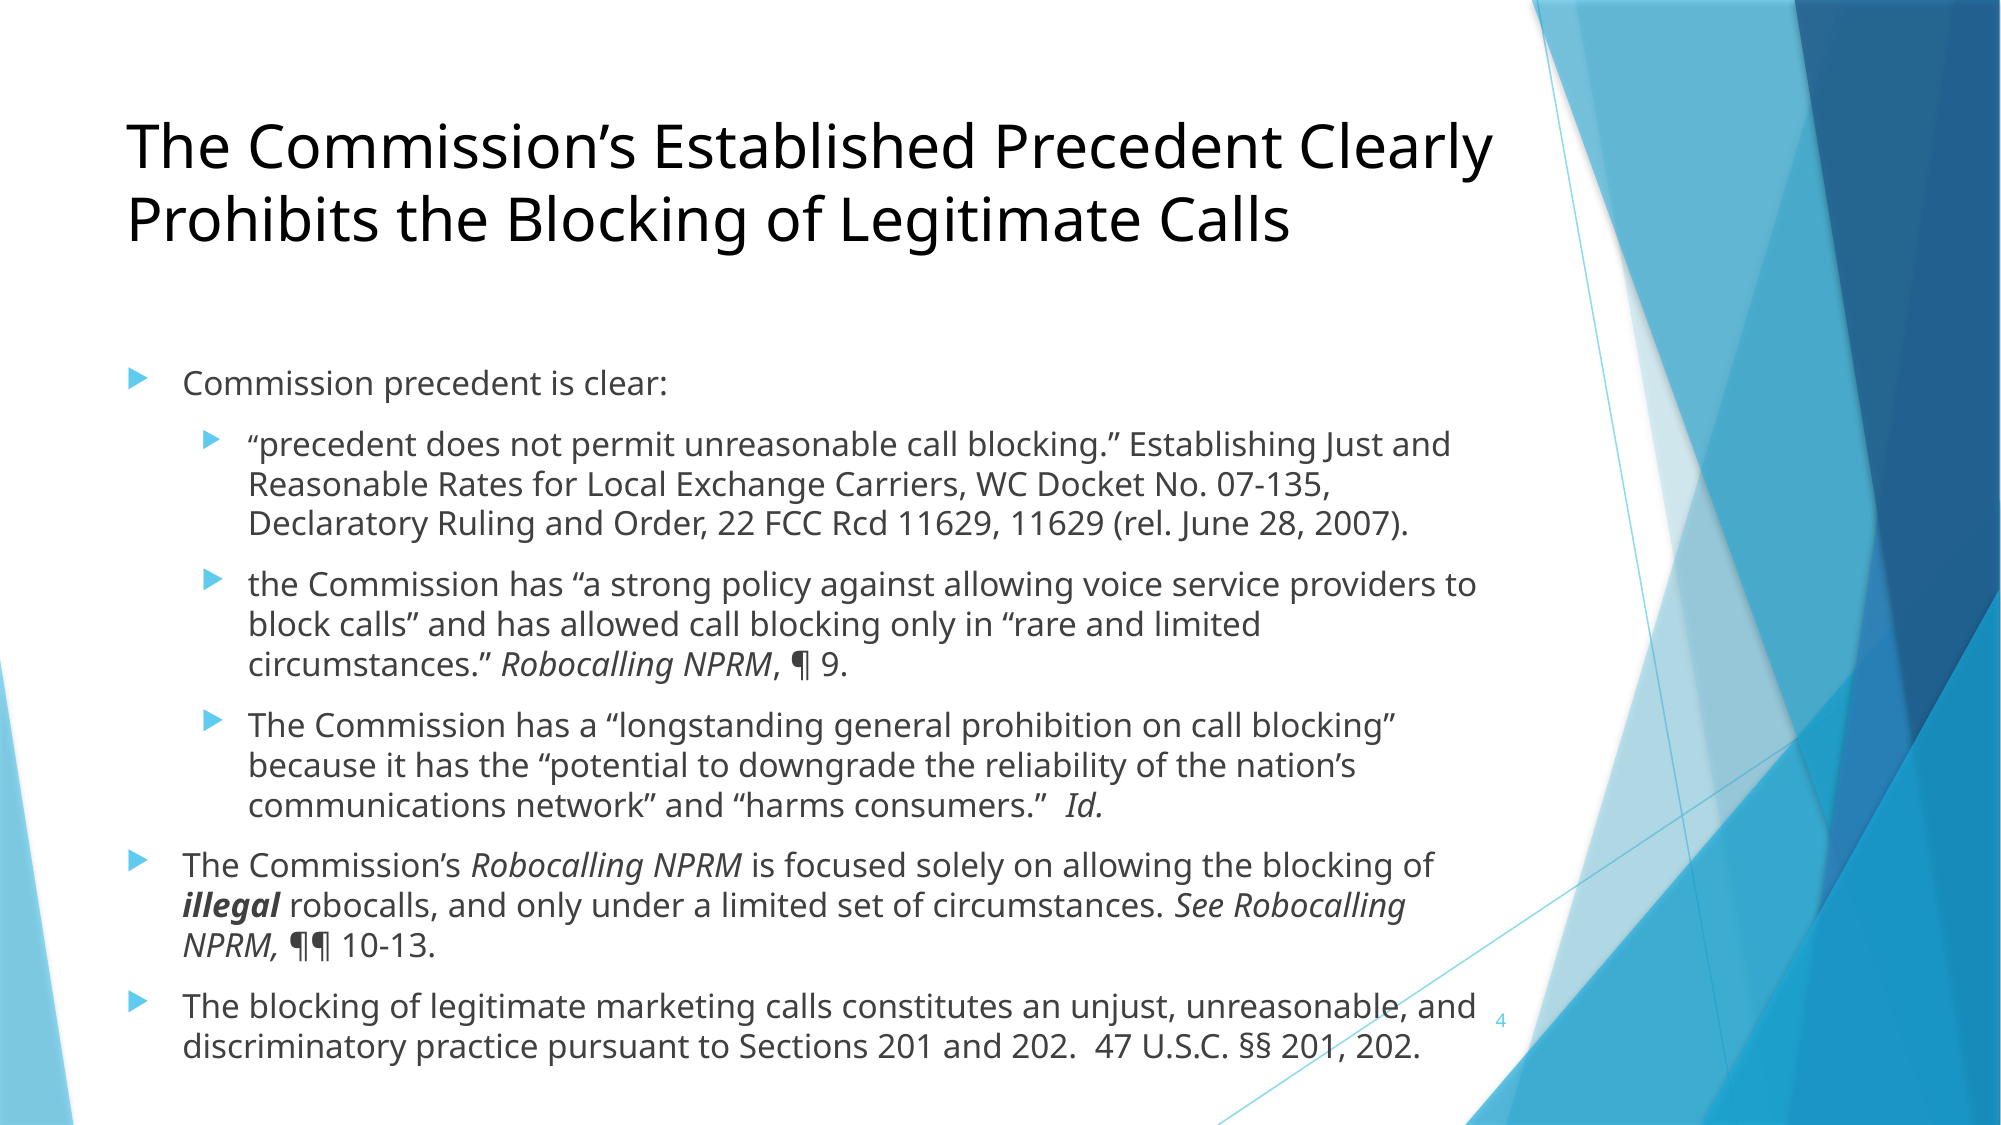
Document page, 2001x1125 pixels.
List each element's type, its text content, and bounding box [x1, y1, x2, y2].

list Commission precedent is clear: “precedent does not permit unreasonable call blocking.” Establishing Just and Reasonable Rates for Local Exchange Carriers, WC Docket No. 07-135, Declaratory Ruling and Order, 22 FCC Rcd 11629, 11629 (rel. June 28, 2007). the Commission has “a strong policy against allowing voice service providers to block calls” and has allowed call blocking only in “rare and limited circumstances.” Robocalling NPRM, ¶ 9. The Commission has a “longstanding general prohibition on call blocking” because it has the “potential to downgrade the reliability of the nation’s communications network” and “harms consumers.” Id. The Commission’s Robocalling NPRM is focused solely on allowing the blocking of illegal robocalls, and only under a limited set of circumstances. See Robocalling NPRM, ¶¶ 10-13. The blocking of legitimate marketing calls constitutes an unjust, unreasonable, and discriminatory practice pursuant to Sections 201 and 202. 47 U.S.C. §§ 201, 202. [111, 354, 1522, 992]
title The Commission’s Established Precedent Clearly Prohibits the Blocking of Legitimate Calls [111, 99, 1522, 317]
slide_number 4 [1409, 991, 1522, 1051]
